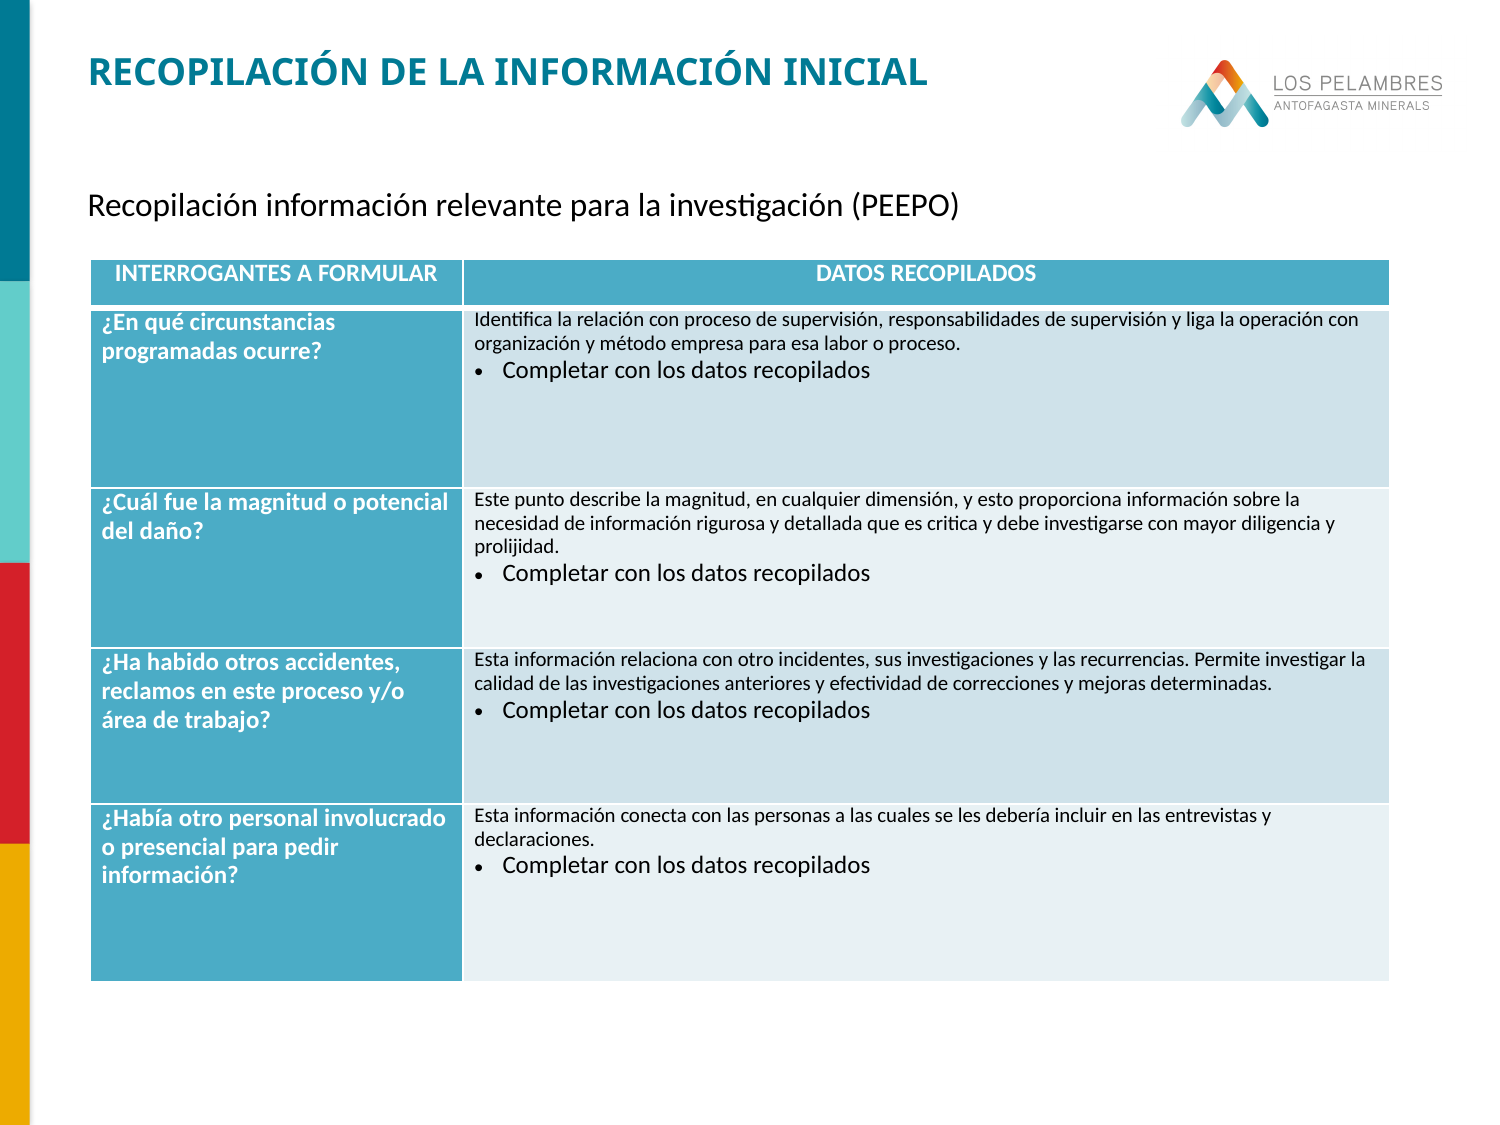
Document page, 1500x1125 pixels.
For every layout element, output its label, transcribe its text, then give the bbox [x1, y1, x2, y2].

table_header DATOS RECOPILADOS [464, 260, 1389, 305]
table_cell Este punto describe la magnitud, en cualquier dimensión, y esto proporciona información sobre la necesidad de información rigurosa y detallada que es critica y debe investigarse con mayor diligencia y prolijidad. Completar con los datos recopilados [464, 489, 1389, 647]
table_cell ¿Cuál fue la magnitud o potencial del daño? [91, 489, 462, 647]
table_cell ¿Ha habido otros accidentes, reclamos en este proceso y/o área de trabajo? [91, 649, 462, 803]
table_cell ¿Había otro personal involucrado o presencial para pedir información? [91, 805, 462, 981]
table_cell Identifica la relación con proceso de supervisión, responsabilidades de supervisión y liga la operación con organización y método empresa para esa labor o proceso. Completar con los datos recopilados [464, 311, 1389, 487]
table_cell ¿En qué circunstancias programadas ocurre? [91, 311, 462, 487]
table_header INTERROGANTES A FORMULAR [91, 260, 462, 305]
picture [1156, 35, 1467, 152]
table_cell Esta información conecta con las personas a las cuales se les debería incluir en las entrevistas y declaraciones. Completar con los datos recopilados [464, 805, 1389, 981]
table_cell Esta información relaciona con otro incidentes, sus investigaciones y las recurrencias. Permite investigar la calidad de las investigaciones anteriores y efectividad de correcciones y mejoras determinadas. Completar con los datos recopilados [464, 649, 1389, 803]
text_box RECOPILACIÓN DE LA INFORMACIÓN INICIAL Recopilación información relevante para la investigación (PEEPO) [72, 40, 1214, 231]
